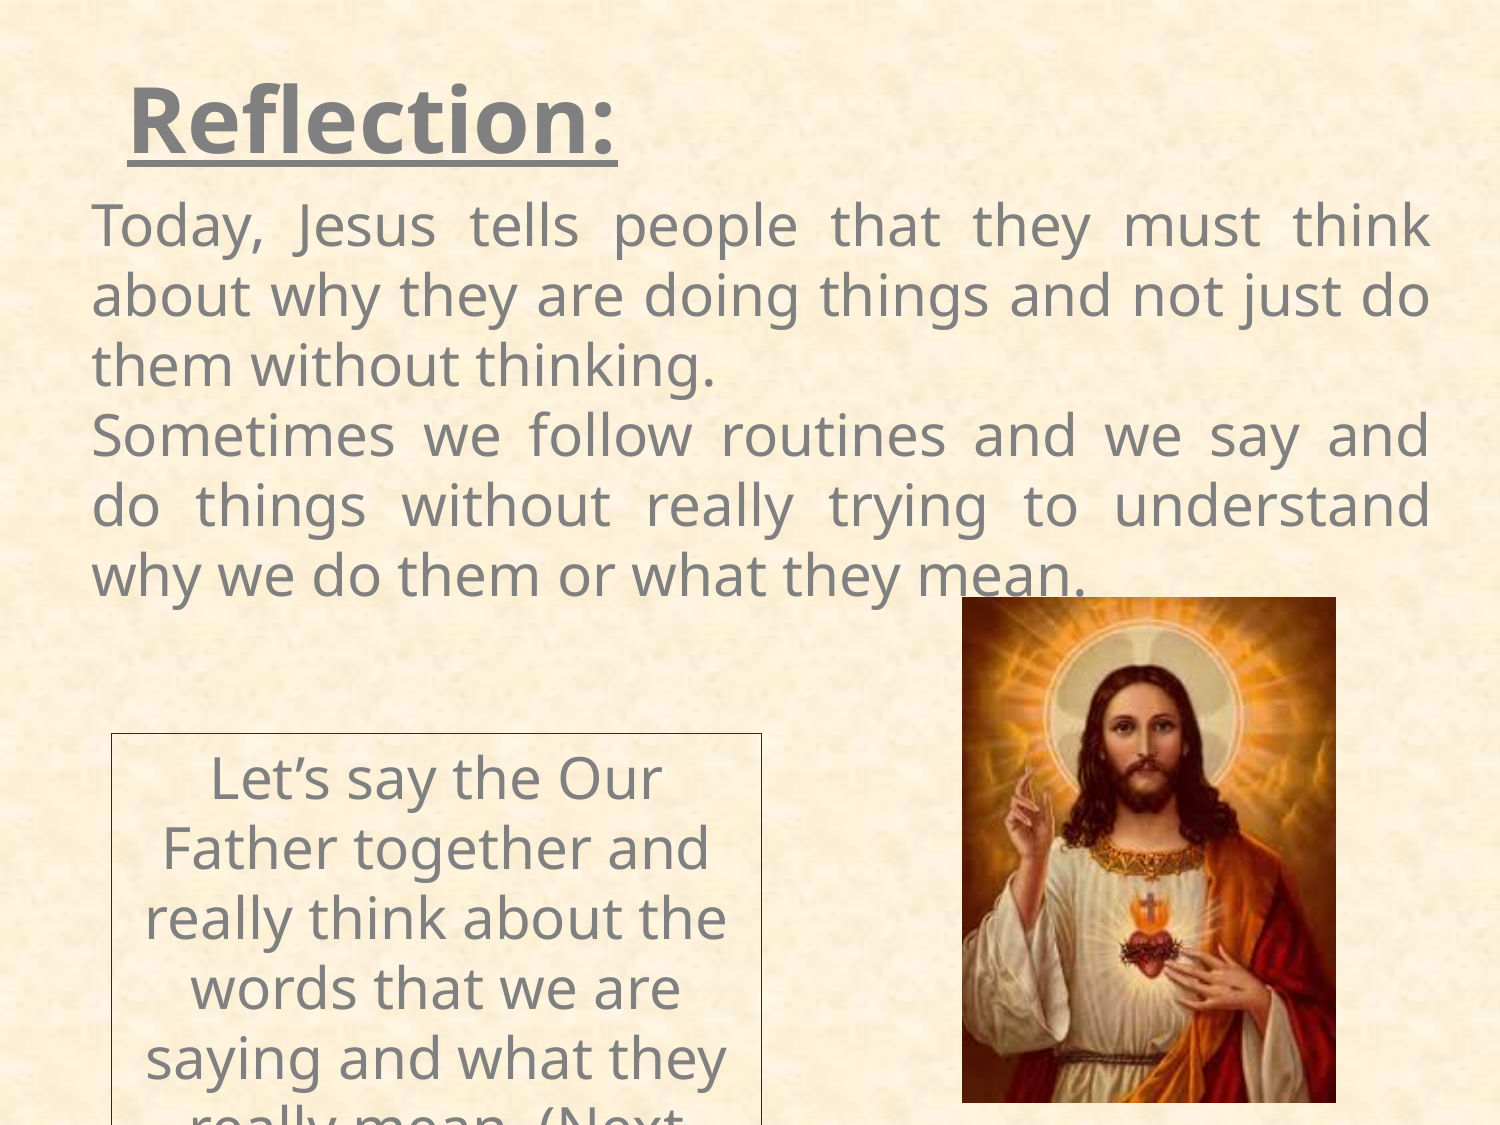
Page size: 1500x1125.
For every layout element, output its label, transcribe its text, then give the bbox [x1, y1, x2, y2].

picture [0, 0, 1500, 1125]
text_box Today, Jesus tells people that they must think about why they are doing things and not just do them without thinking. Sometimes we follow routines and we say and do things without really trying to understand why we do them or what they mean. [76, 180, 1447, 686]
text_box Reflection: [112, 54, 904, 180]
text_box Let’s say the Our Father together and really think about the words that we are saying and what they really mean. (Next page) [111, 733, 762, 1125]
